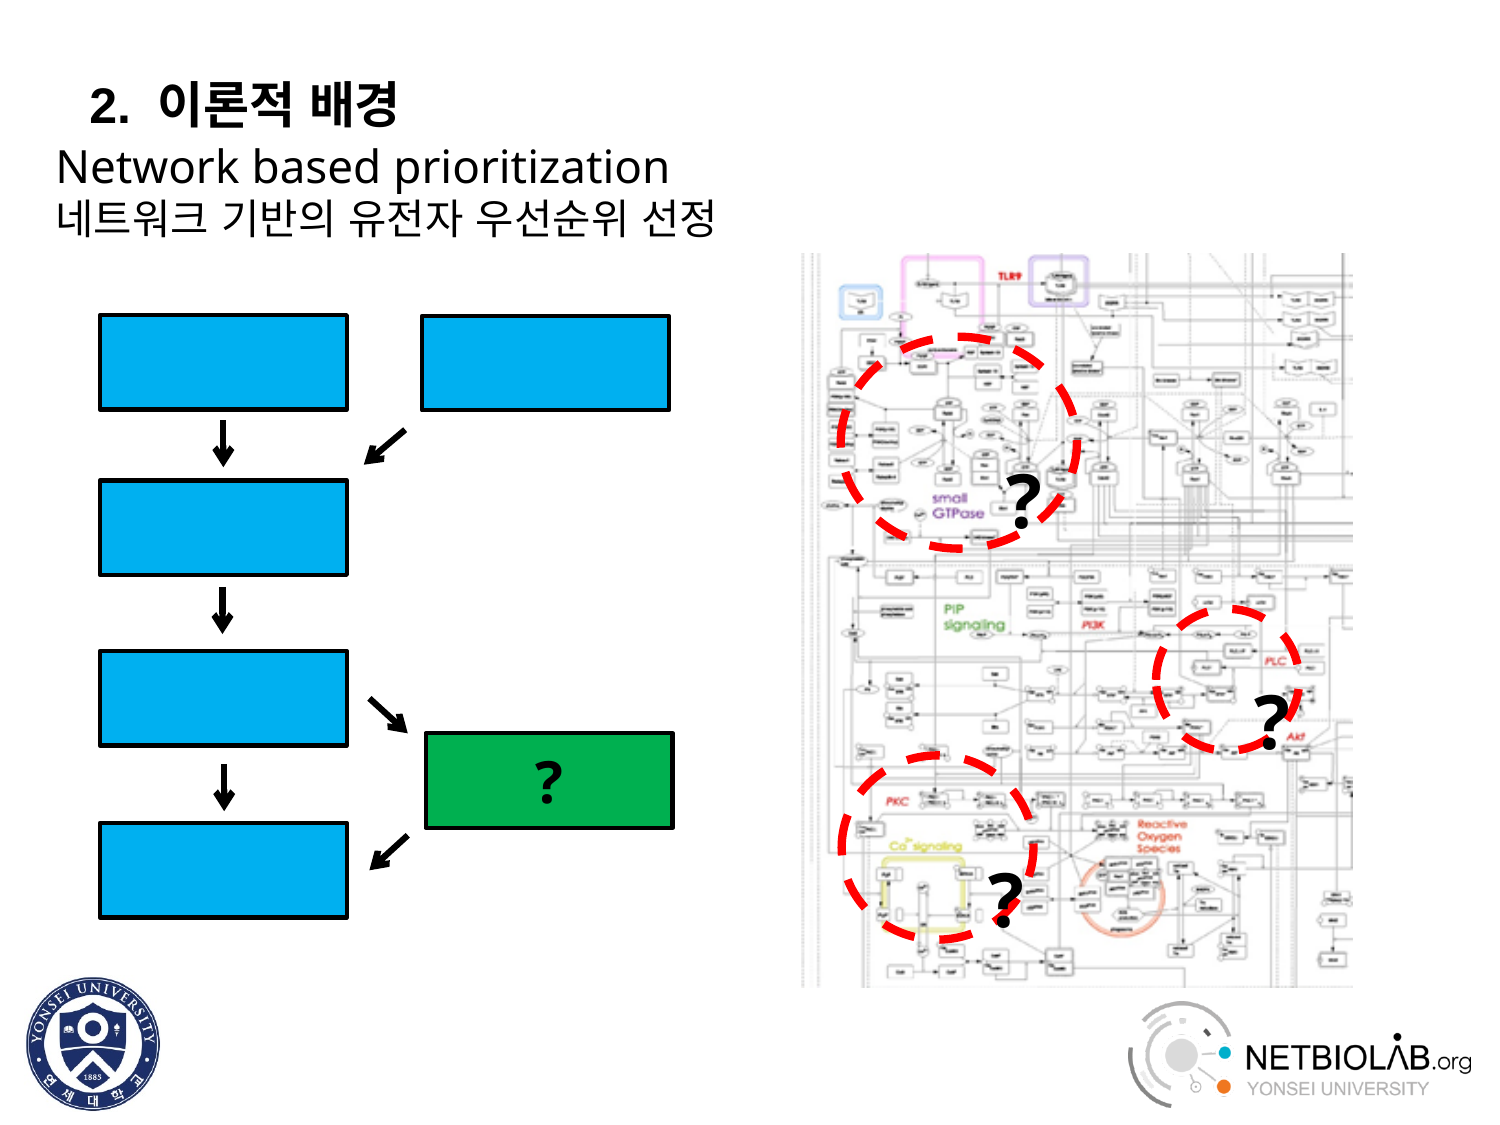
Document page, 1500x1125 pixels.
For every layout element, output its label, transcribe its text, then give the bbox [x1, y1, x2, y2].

picture [1127, 1001, 1471, 1108]
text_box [369, 698, 408, 734]
picture [24, 975, 161, 1112]
text_box ? [424, 731, 675, 830]
picture [801, 253, 1353, 988]
text_box Network based prioritization 네트워크 기반의 유전자 우선순위 선정 [40, 130, 1466, 251]
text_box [369, 835, 408, 871]
text_box [98, 649, 349, 748]
text_box 2. 이론적 배경 [74, 66, 416, 130]
text_box [98, 821, 349, 920]
text_box [98, 478, 349, 577]
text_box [363, 429, 406, 465]
text_box [98, 313, 349, 412]
text_box [420, 314, 671, 412]
